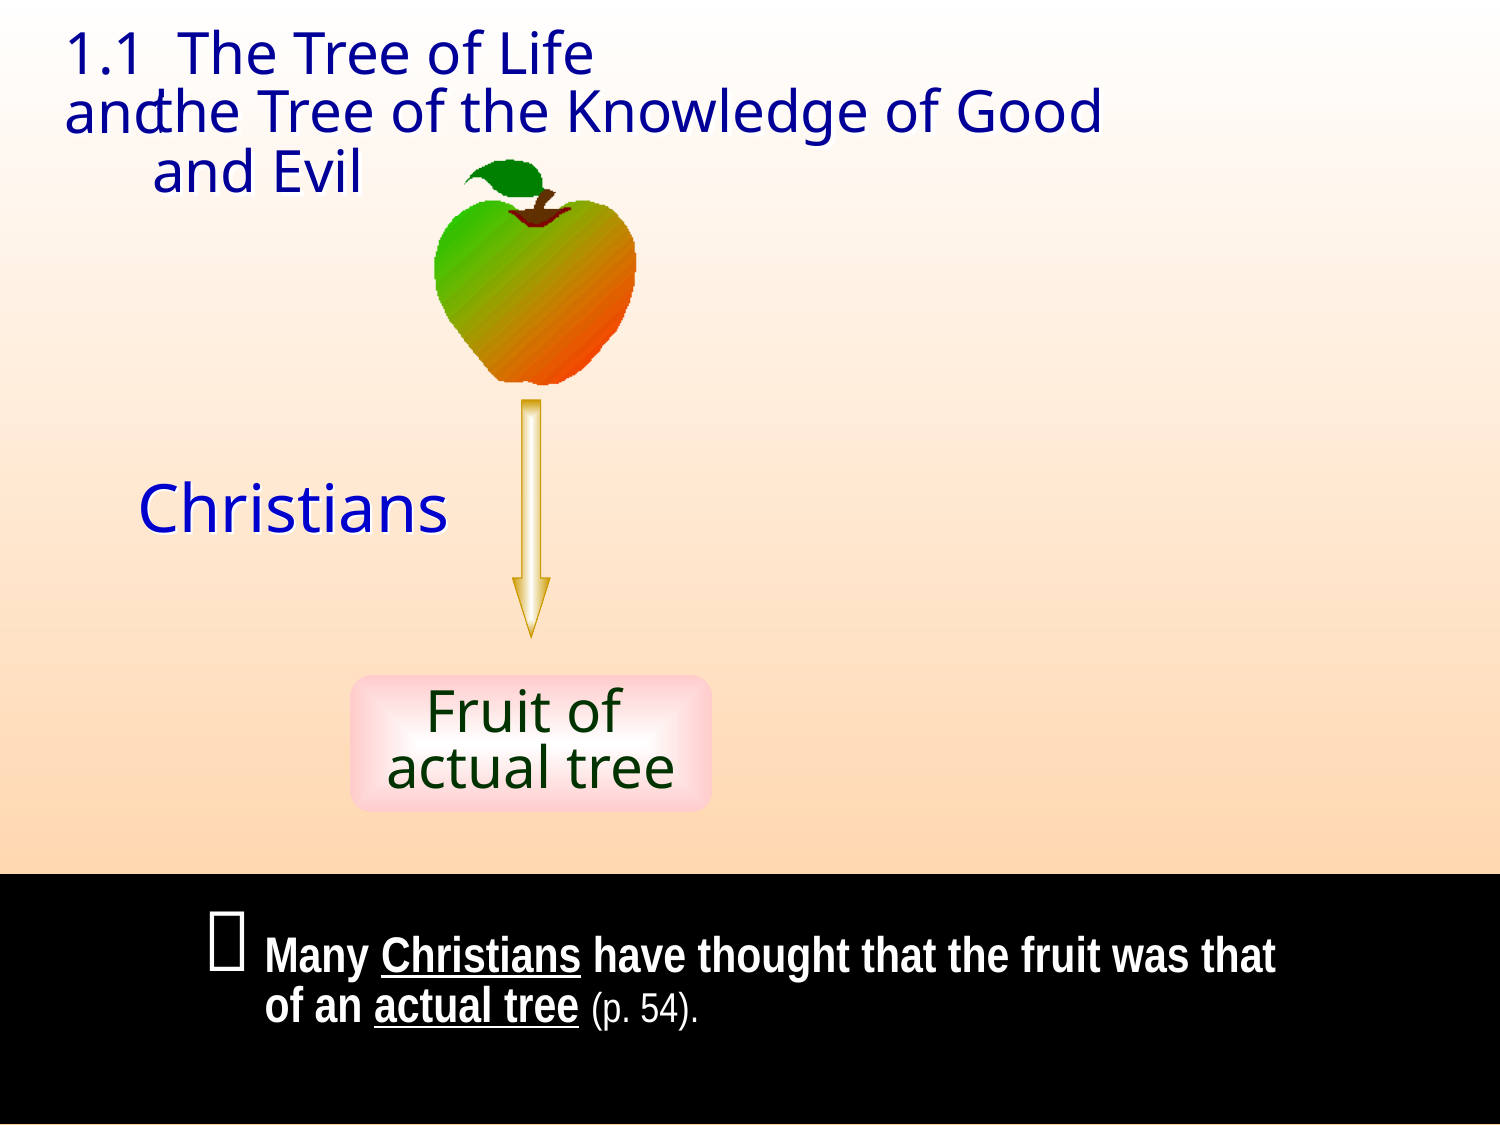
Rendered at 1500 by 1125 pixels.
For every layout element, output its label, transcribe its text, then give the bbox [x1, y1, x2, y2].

picture [417, 149, 645, 388]
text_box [187, 923, 1313, 1042]
text_box the Tree of the Knowledge of Good and Evil [137, 78, 1188, 212]
text_box [0, 875, 1500, 1124]
text_box Fruit of actual tree [349, 674, 713, 813]
text_box Christians [74, 462, 513, 550]
text_box [512, 399, 550, 638]
text_box 1.1 The Tree of Life and [49, 19, 638, 153]
